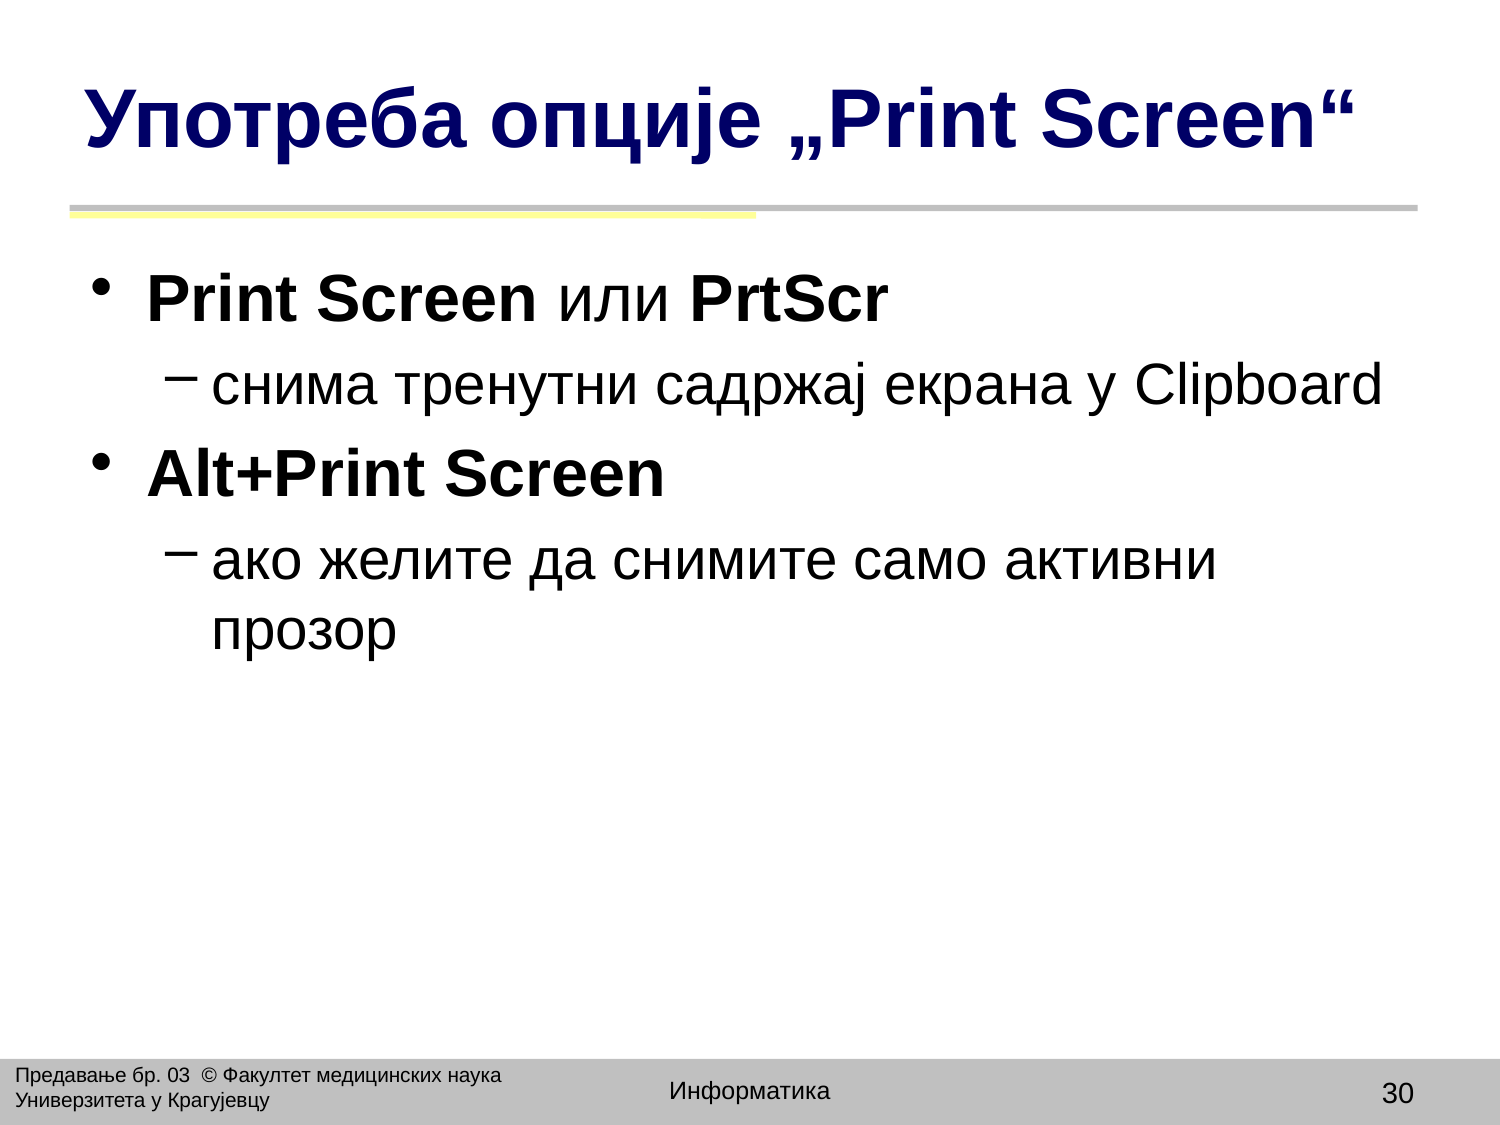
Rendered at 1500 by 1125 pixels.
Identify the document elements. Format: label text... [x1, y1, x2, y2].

slide_number Предавање бр. 03 © Факултет медицинских наука Универзитета у Крагујевцу [0, 1053, 614, 1108]
list Print Screen или PrtScr снима тренутни садржај екрана у Clipboard Alt+Print Screen ако желите да снимите само активни прозор [74, 246, 1426, 1023]
slide_number 30 [1079, 1066, 1430, 1125]
footer Информатика [512, 1066, 988, 1125]
title Употреба опције „Print Screen“ [69, 19, 1426, 208]
